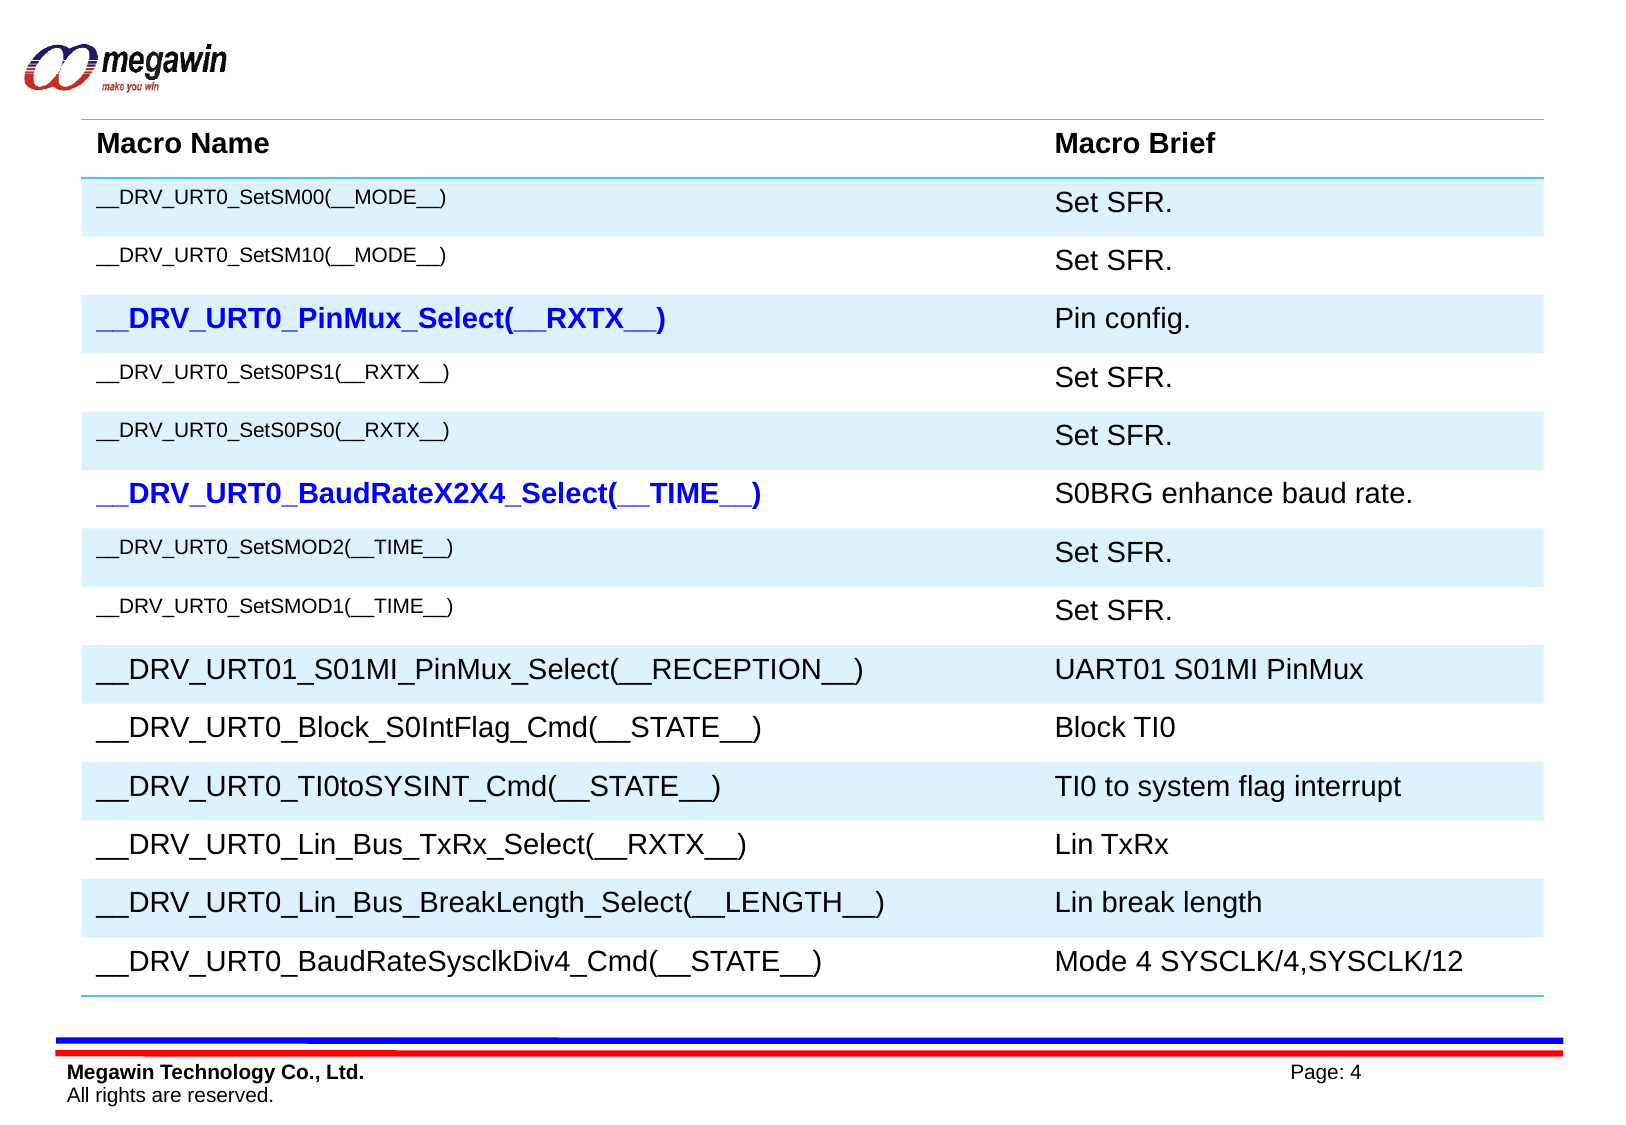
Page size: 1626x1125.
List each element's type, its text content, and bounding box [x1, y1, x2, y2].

table_cell __DRV_URT0_SetSM10(__MODE__) [81, 236, 1040, 295]
table_cell __DRV_URT0_Lin_Bus_TxRx_Select(__RXTX__) [81, 820, 1040, 879]
picture [19, 37, 231, 97]
table_cell Set SFR. [1040, 528, 1544, 587]
table_cell __DRV_URT0_SetS0PS1(__RXTX__) [81, 353, 1040, 412]
table_cell __DRV_URT0_SetS0PS0(__RXTX__) [81, 412, 1040, 470]
table_cell Block TI0 [1040, 704, 1544, 762]
table_cell __DRV_URT0_Block_S0IntFlag_Cmd(__STATE__) [81, 704, 1040, 762]
table_cell Pin config. [1040, 295, 1544, 353]
table_header Macro Name [81, 120, 1040, 177]
table_cell __DRV_URT0_TI0toSYSINT_Cmd(__STATE__) [81, 762, 1040, 820]
table_cell UART01 S01MI PinMux [1040, 645, 1544, 704]
table_cell TI0 to system flag interrupt [1040, 762, 1544, 820]
table_cell S0BRG enhance baud rate. [1040, 470, 1544, 528]
table_cell Set SFR. [1040, 353, 1544, 412]
table_header Macro Brief [1040, 120, 1544, 177]
table_cell Set SFR. [1040, 587, 1544, 645]
table_cell Mode 4 SYSCLK/4,SYSCLK/12 [1040, 937, 1544, 995]
table_cell Set SFR. [1040, 179, 1544, 236]
table_cell __DRV_URT0_SetSM00(__MODE__) [81, 179, 1040, 236]
table_cell __DRV_URT0_PinMux_Select(__RXTX__) [81, 295, 1040, 353]
table_cell Set SFR. [1040, 412, 1544, 470]
table_cell Lin break length [1040, 879, 1544, 937]
table_cell __DRV_URT01_S01MI_PinMux_Select(__RECEPTION__) [81, 645, 1040, 704]
table_cell Set SFR. [1040, 236, 1544, 295]
table_cell __DRV_URT0_BaudRateSysclkDiv4_Cmd(__STATE__) [81, 937, 1040, 995]
table_cell __DRV_URT0_SetSMOD1(__TIME__) [81, 587, 1040, 645]
table_cell Lin TxRx [1040, 820, 1544, 879]
table_cell __DRV_URT0_SetSMOD2(__TIME__) [81, 528, 1040, 587]
table_cell __DRV_URT0_BaudRateX2X4_Select(__TIME__) [81, 470, 1040, 528]
table_cell __DRV_URT0_Lin_Bus_BreakLength_Select(__LENGTH__) [81, 879, 1040, 937]
